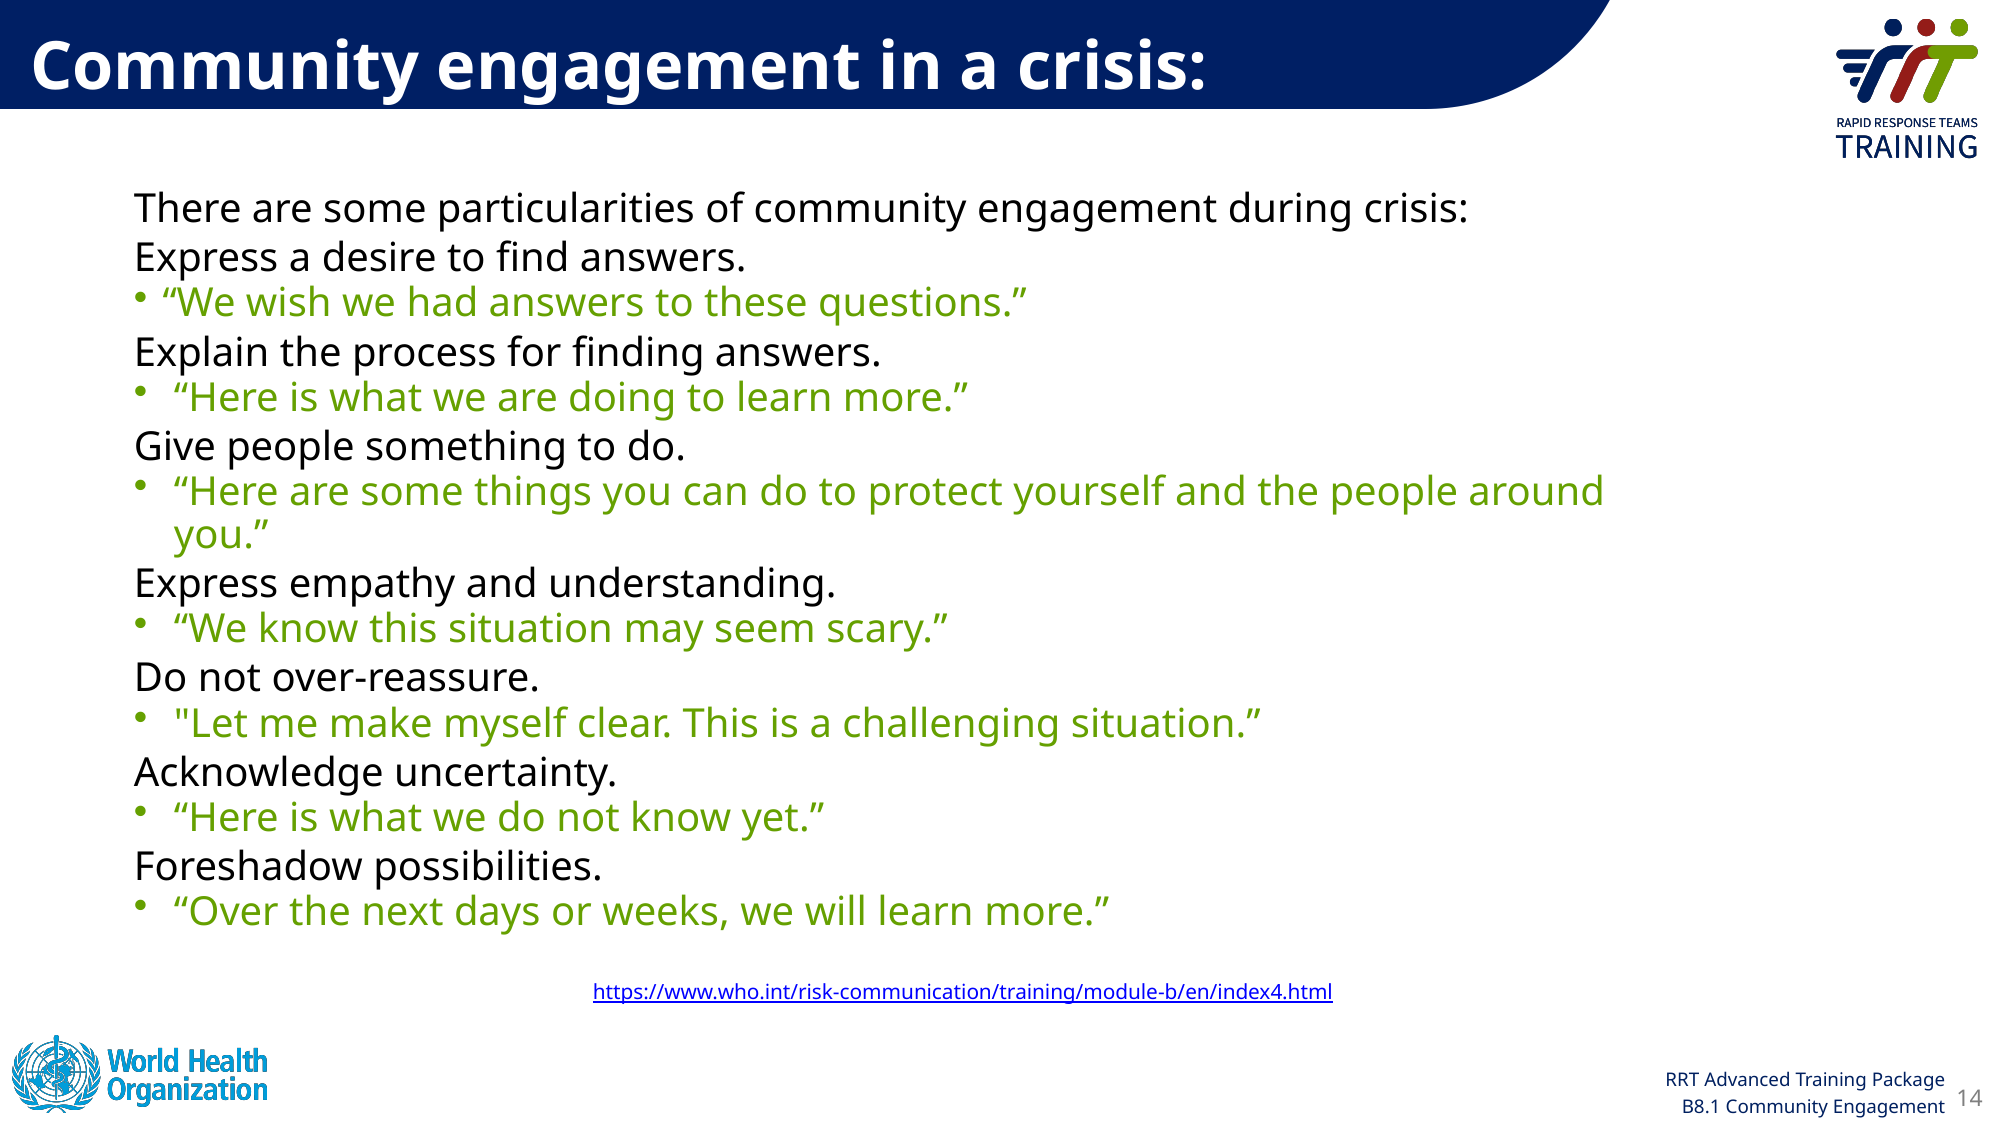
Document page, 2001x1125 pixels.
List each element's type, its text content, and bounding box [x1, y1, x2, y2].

picture [40, 1062, 47, 1070]
picture [0, 0, 1636, 109]
picture [30, 1083, 37, 1091]
text_box Community engagement in a crisis: [22, 15, 1490, 122]
picture [1835, 19, 1978, 167]
picture [71, 1053, 90, 1091]
list There are some particularities of community engagement during crisis: Express a desire to find answers. “We wish we had answers to these questions.” Explain the process for finding answers. “Here is what we are doing to learn more.” Give people something to do. “Here are some things you can do to protect yourself and the people around you.” Express empathy and understanding. “We know this situation may seem scary.” Do not over-reassure. "Let me make myself clear. This is a challenging situation.” Acknowledge uncertainty. “Here is what we do not know yet.” Foreshadow possibilities. “Over the next days or weeks, we will learn more.” [126, 180, 1675, 945]
picture [36, 1088, 78, 1105]
picture [12, 1035, 54, 1068]
picture [46, 1056, 54, 1062]
picture [12, 1083, 48, 1113]
picture [22, 1062, 26, 1077]
picture [34, 1054, 43, 1078]
picture [50, 1108, 62, 1113]
picture [24, 1054, 36, 1087]
picture [59, 1035, 267, 1113]
text_box https://www.who.int/risk-communication/training/module-b/en/index4.html [585, 971, 1415, 1015]
